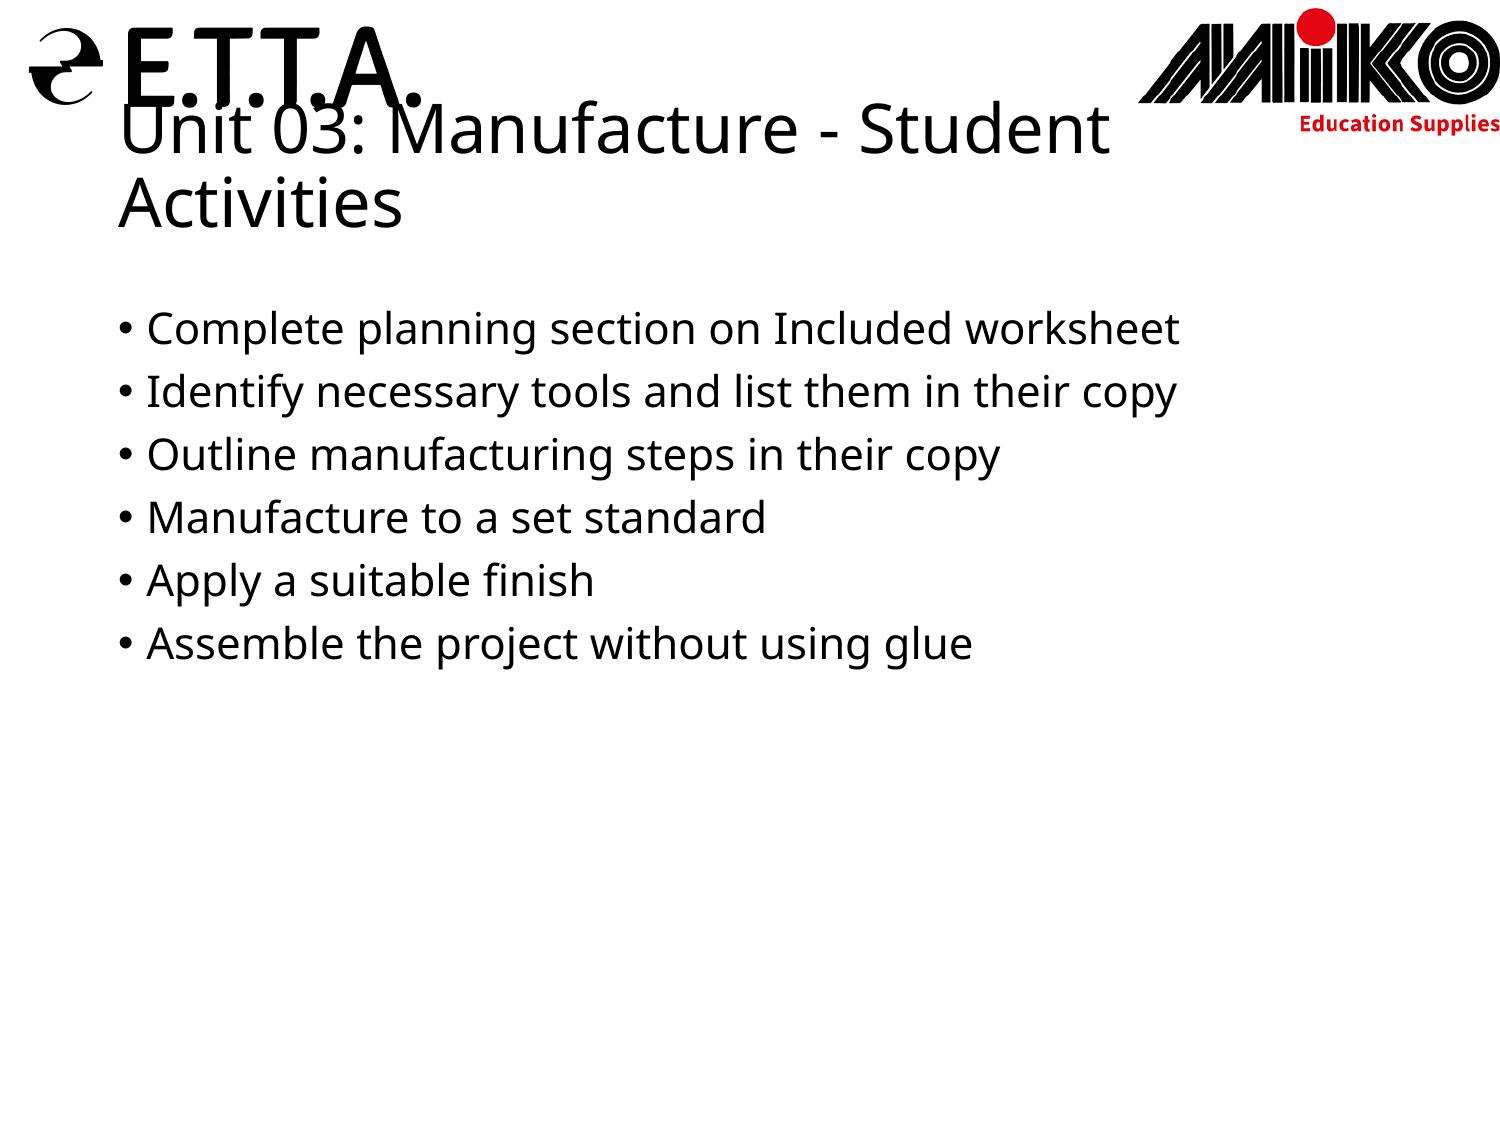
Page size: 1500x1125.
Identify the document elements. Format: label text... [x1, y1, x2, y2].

list Complete planning section on Included worksheet Identify necessary tools and list them in their copy Outline manufacturing steps in their copy Manufacture to a set standard Apply a suitable finish Assemble the project without using glue [103, 299, 1397, 1014]
picture [1138, 8, 1500, 140]
title Unit 03: Manufacture - Student Activities [103, 59, 1397, 278]
picture [12, 0, 425, 138]
